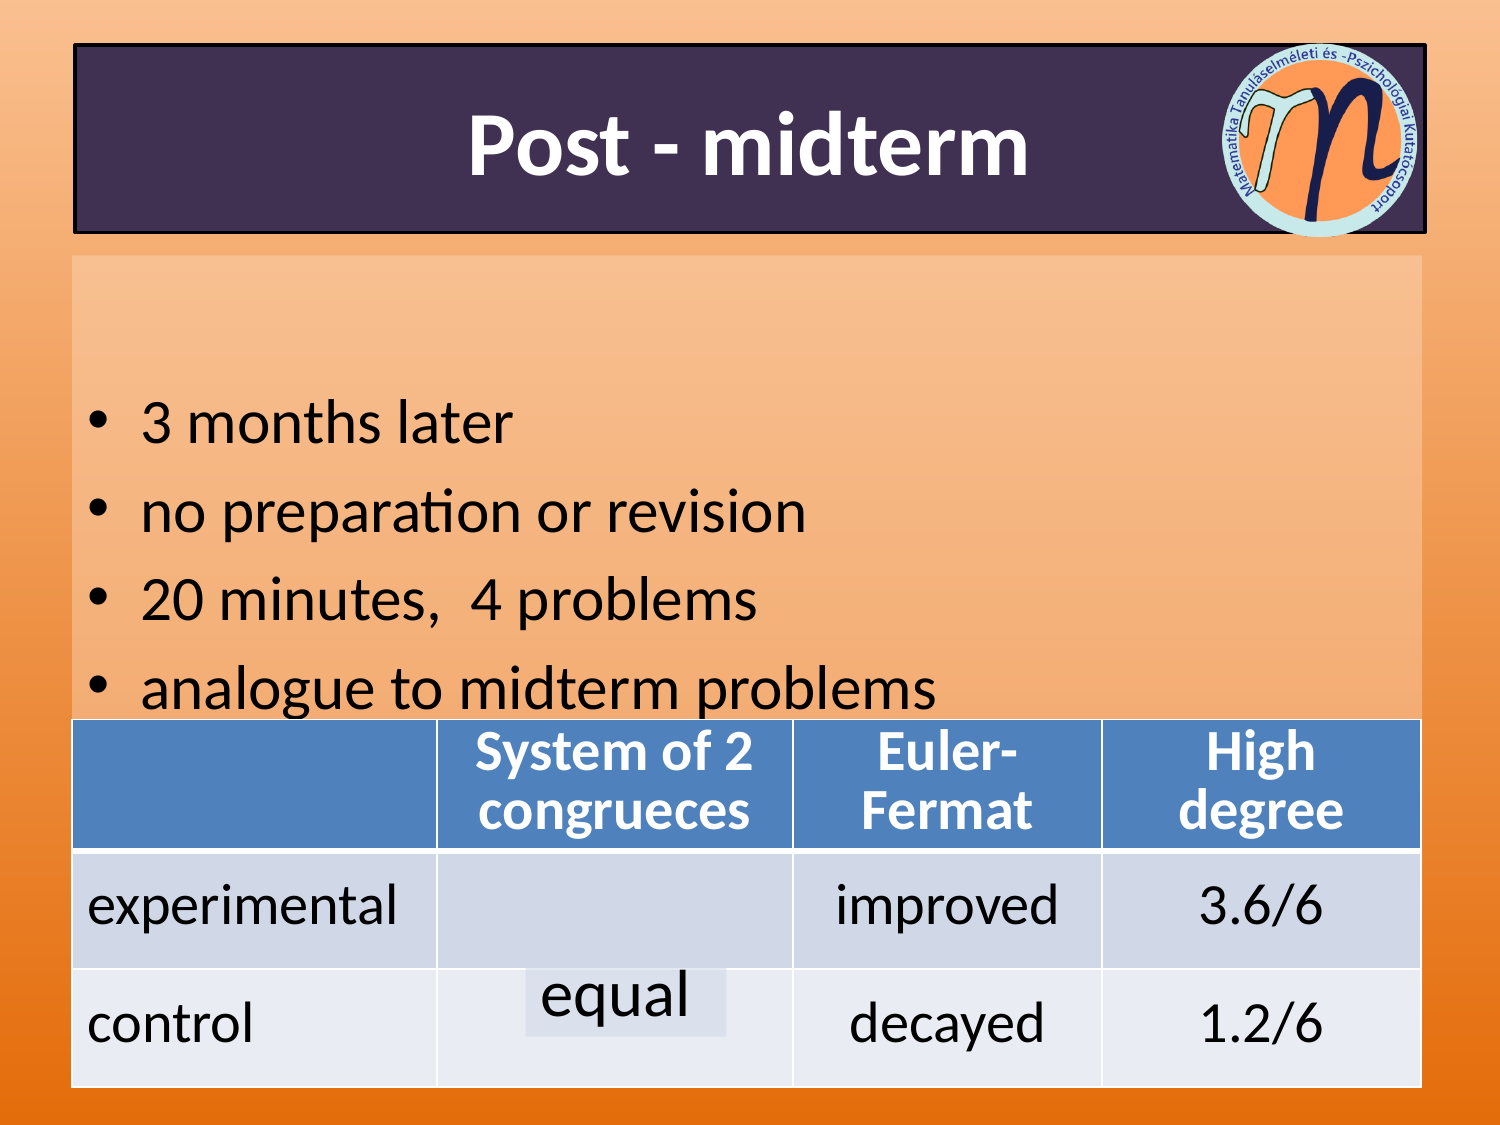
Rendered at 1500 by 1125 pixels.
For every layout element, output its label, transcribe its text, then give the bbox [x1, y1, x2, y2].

table_cell control [73, 970, 436, 1086]
table_cell [438, 854, 792, 968]
text_box equal [525, 941, 727, 1037]
table_header System of 2 congrueces [438, 720, 792, 848]
table_cell improved [794, 854, 1101, 968]
table_cell [438, 970, 792, 1086]
slide_number 29 [1074, 1042, 1425, 1103]
picture [1222, 40, 1422, 238]
table_header High degree [1103, 720, 1420, 848]
table_header [73, 720, 436, 848]
table_cell decayed [794, 970, 1101, 1086]
title Post - midterm [73, 43, 1218, 234]
table_header Euler-Fermat [794, 720, 1101, 848]
list 3 months later no preparation or revision 20 minutes, 4 problems analogue to midterm problems [72, 255, 1423, 1034]
table_cell 1.2/6 [1103, 970, 1420, 1086]
table_cell 3.6/6 [1103, 854, 1420, 968]
table_cell experimental [73, 854, 436, 968]
